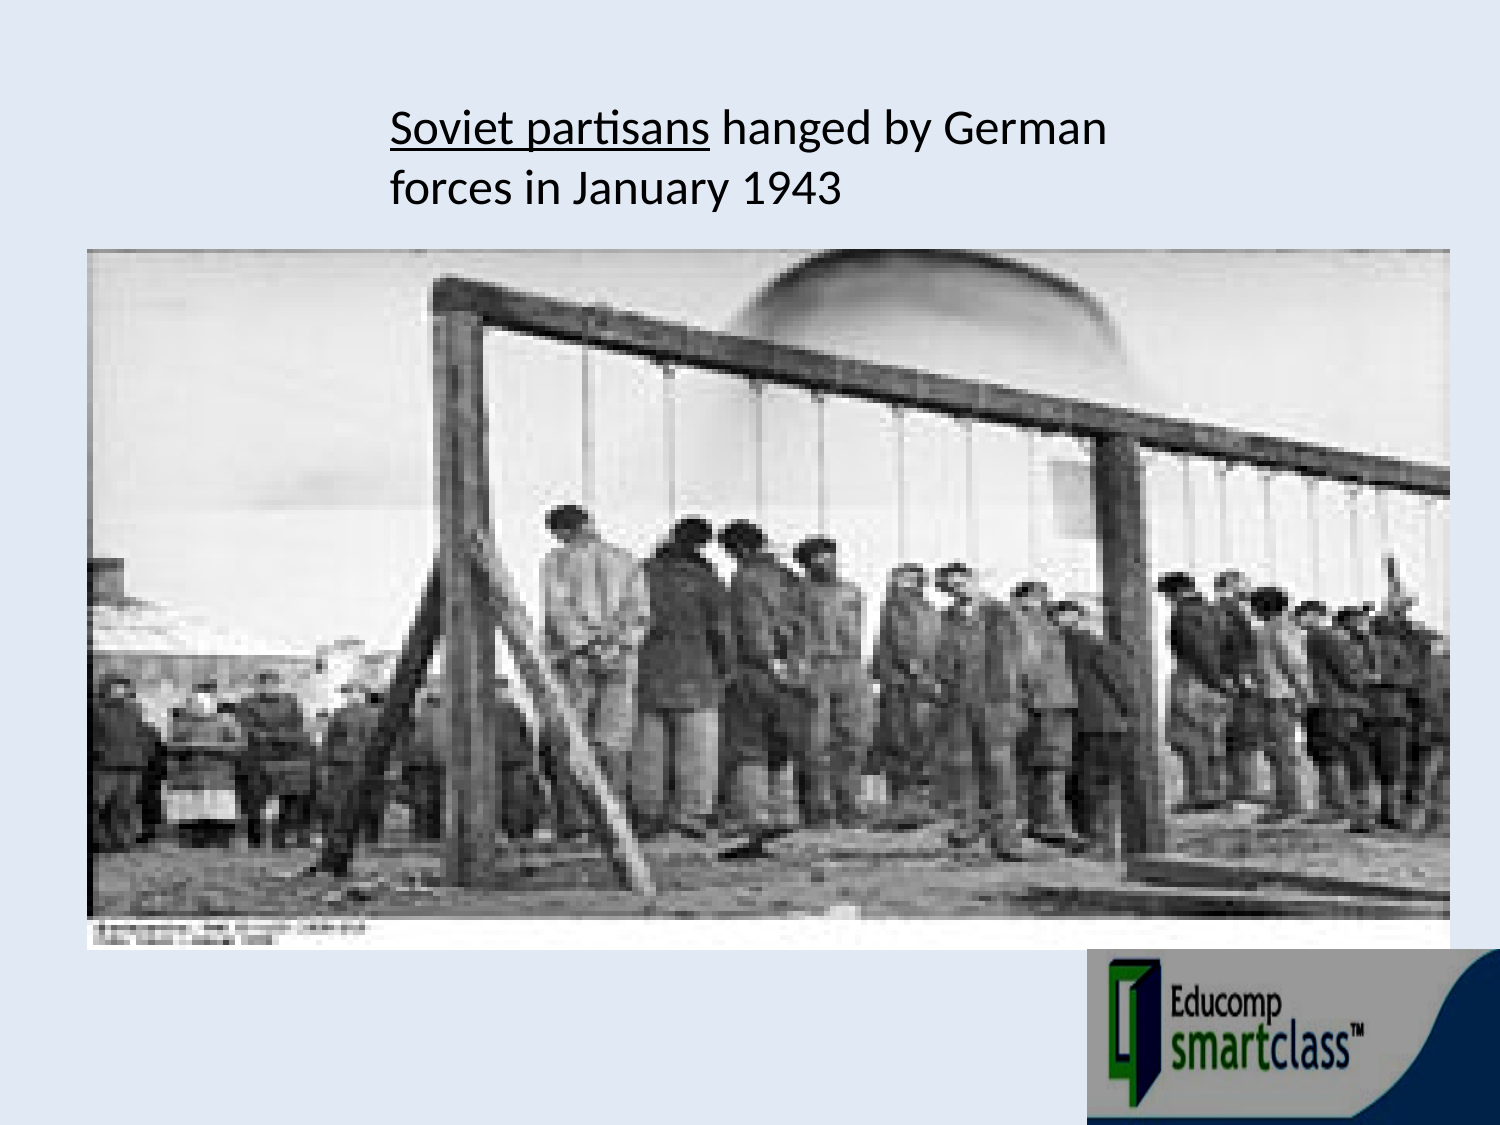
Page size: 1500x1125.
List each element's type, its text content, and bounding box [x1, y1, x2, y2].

text_box Soviet partisans hanged by German forces in January 1943 [374, 87, 1125, 223]
picture [1087, 949, 1500, 1125]
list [87, 249, 1451, 951]
